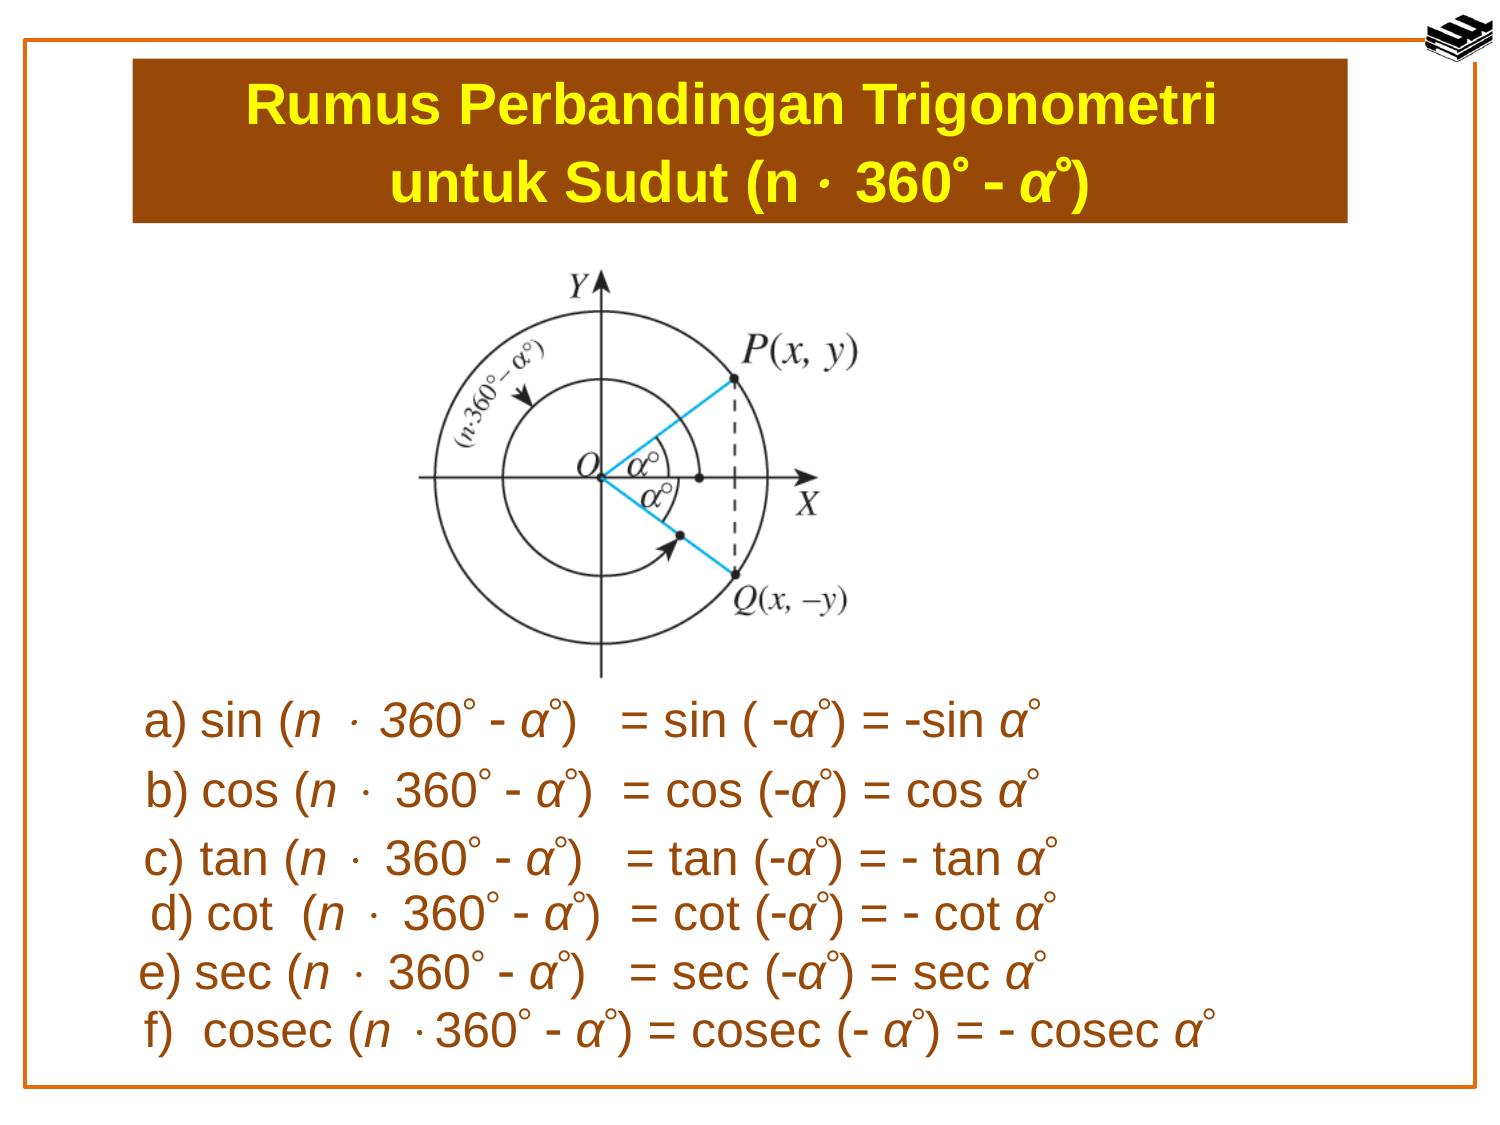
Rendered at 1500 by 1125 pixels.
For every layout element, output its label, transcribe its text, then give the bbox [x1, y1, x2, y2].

picture [395, 236, 881, 679]
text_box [152, 679, 1320, 1067]
picture [1425, 11, 1493, 62]
text_box Rumus Perbandingan Trigonometri untuk Sudut (n 360  α) [132, 58, 1348, 224]
